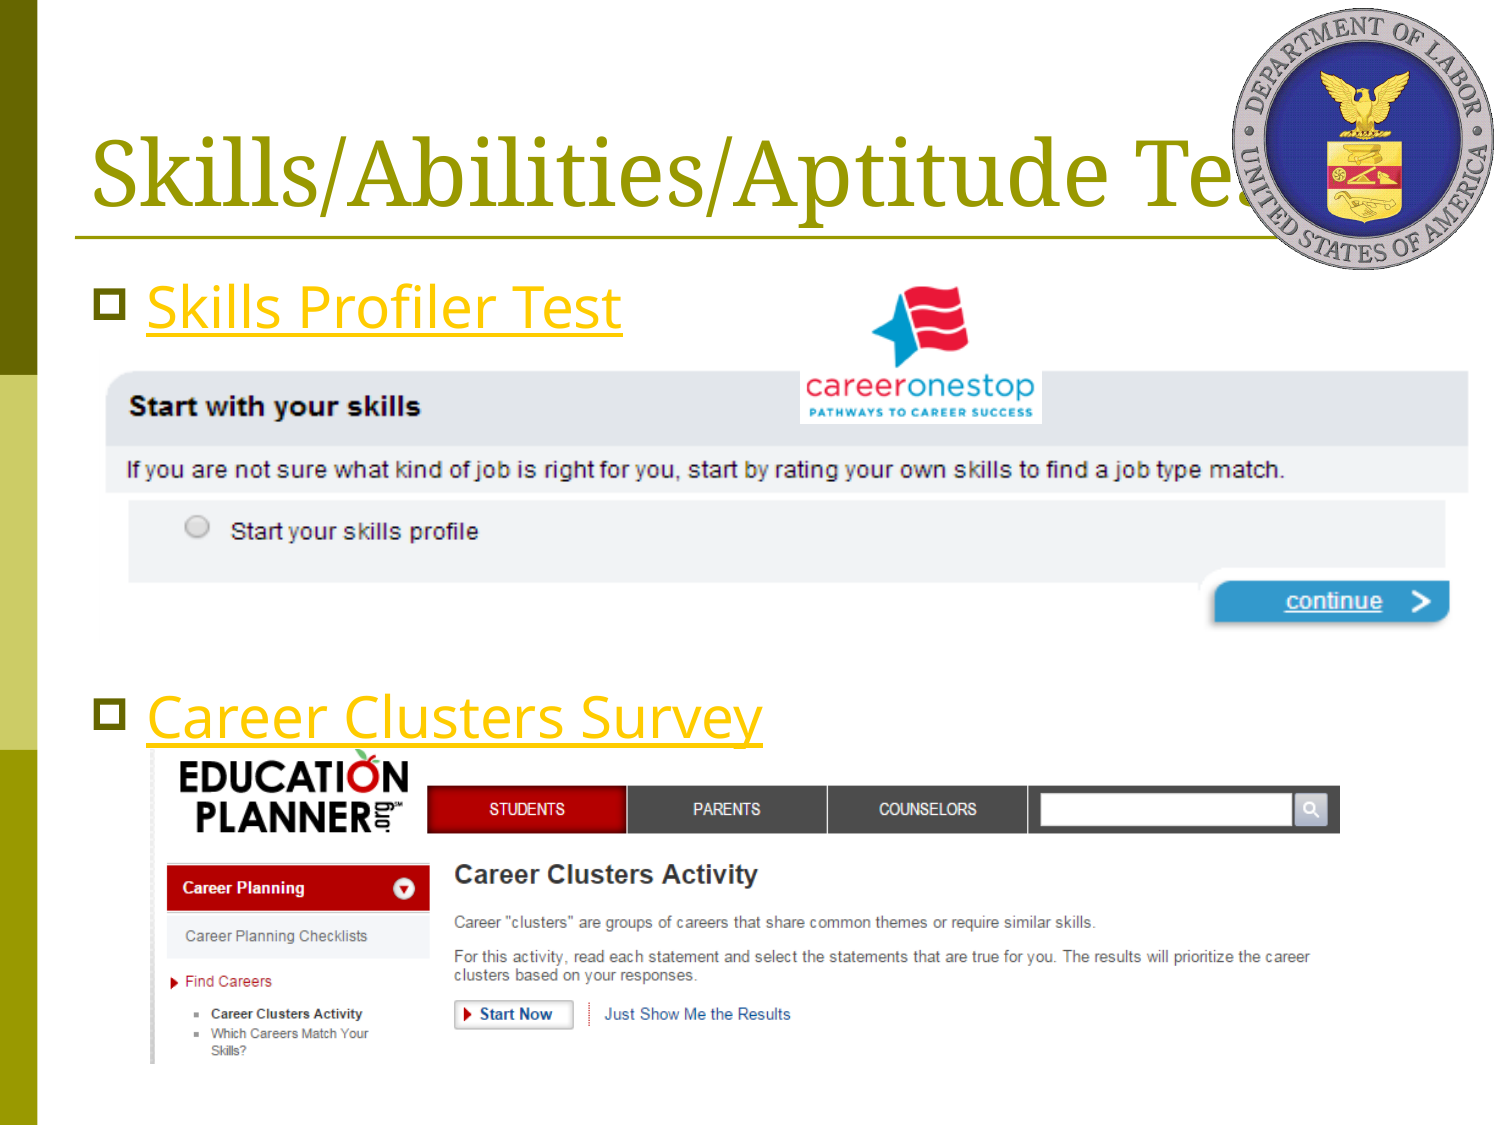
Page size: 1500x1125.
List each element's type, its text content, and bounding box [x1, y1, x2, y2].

picture [150, 749, 1340, 1064]
picture [97, 275, 1477, 643]
picture [1232, 8, 1494, 270]
list Skills Profiler Test Career Clusters Survey [74, 262, 1426, 1006]
title Skills/Abilities/Aptitude Tests [74, 45, 1227, 233]
